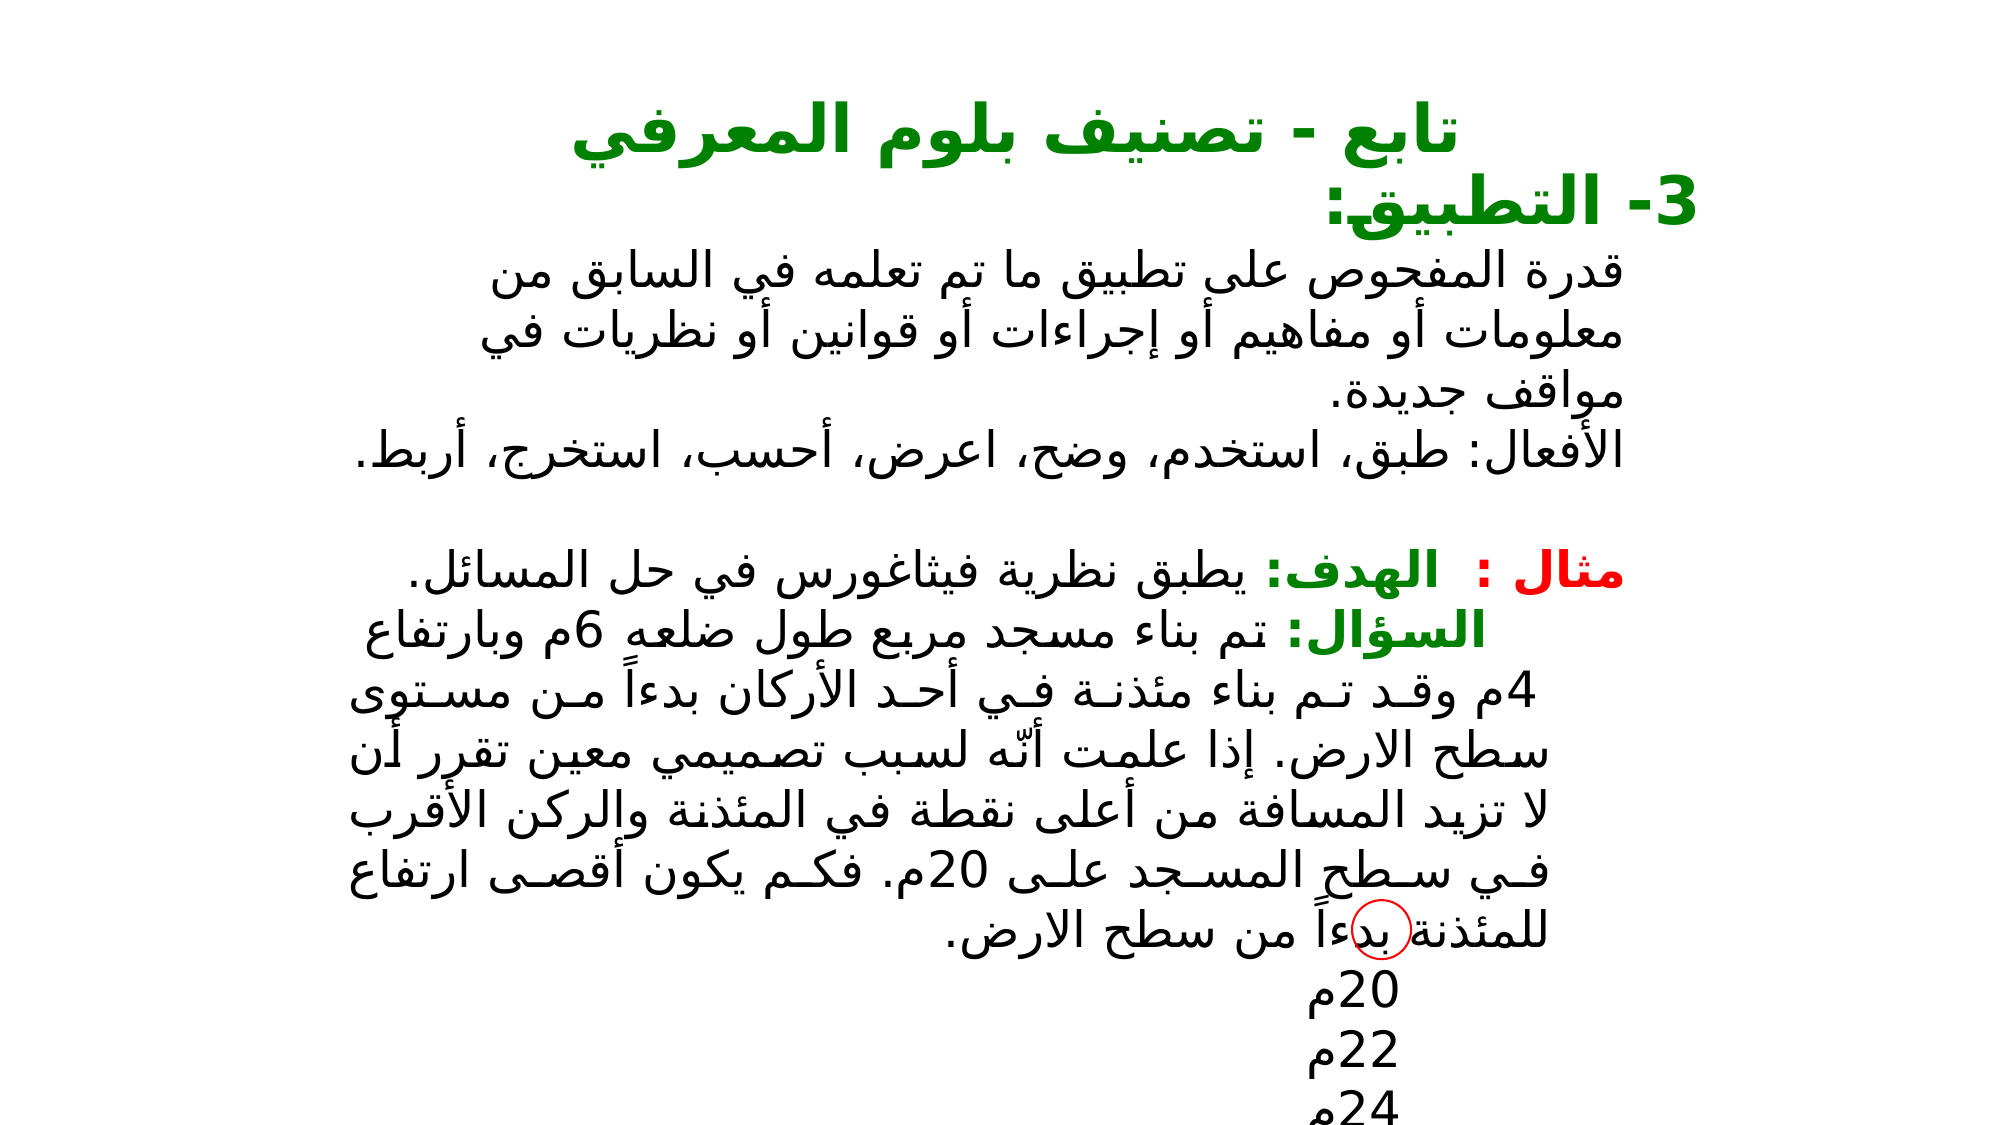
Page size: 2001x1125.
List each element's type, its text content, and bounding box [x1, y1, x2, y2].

picture [1140, 58, 1726, 164]
text_box تابع - تصنيف بلوم المعرفي [414, 78, 1140, 150]
text_box 3- التطبيق: قدرة المفحوص على تطبيق ما تم تعلمه في السابق من معلومات أو مفاهيم أو إجراءات أو قوانين أو نظريات في مواقف جديدة. الأفعال: طبق، استخدم، وضح، اعرض، أحسب، استخرج، أربط. مثال : الهدف: يطبق نظرية فيثاغورس في حل المسائل. السؤال: تم بناء مسجد مربع طول ضلعه 6م وبارتفاع 4م وقد تم بناء مئذنة في أحد الأركان بدءاً من مستوى سطح الارض. إذا علمت أنّه لسبب تصميمي معين تقرر أن لا تزيد المسافة من أعلى نقطة في المئذنة والركن الأقرب في سطح المسجد على 20م. فكم يكون أقصى ارتفاع للمئذنة بدءاً من سطح الارض. 20م 22م 24م 26م [333, 150, 1716, 1125]
text_box [1350, 899, 1413, 961]
